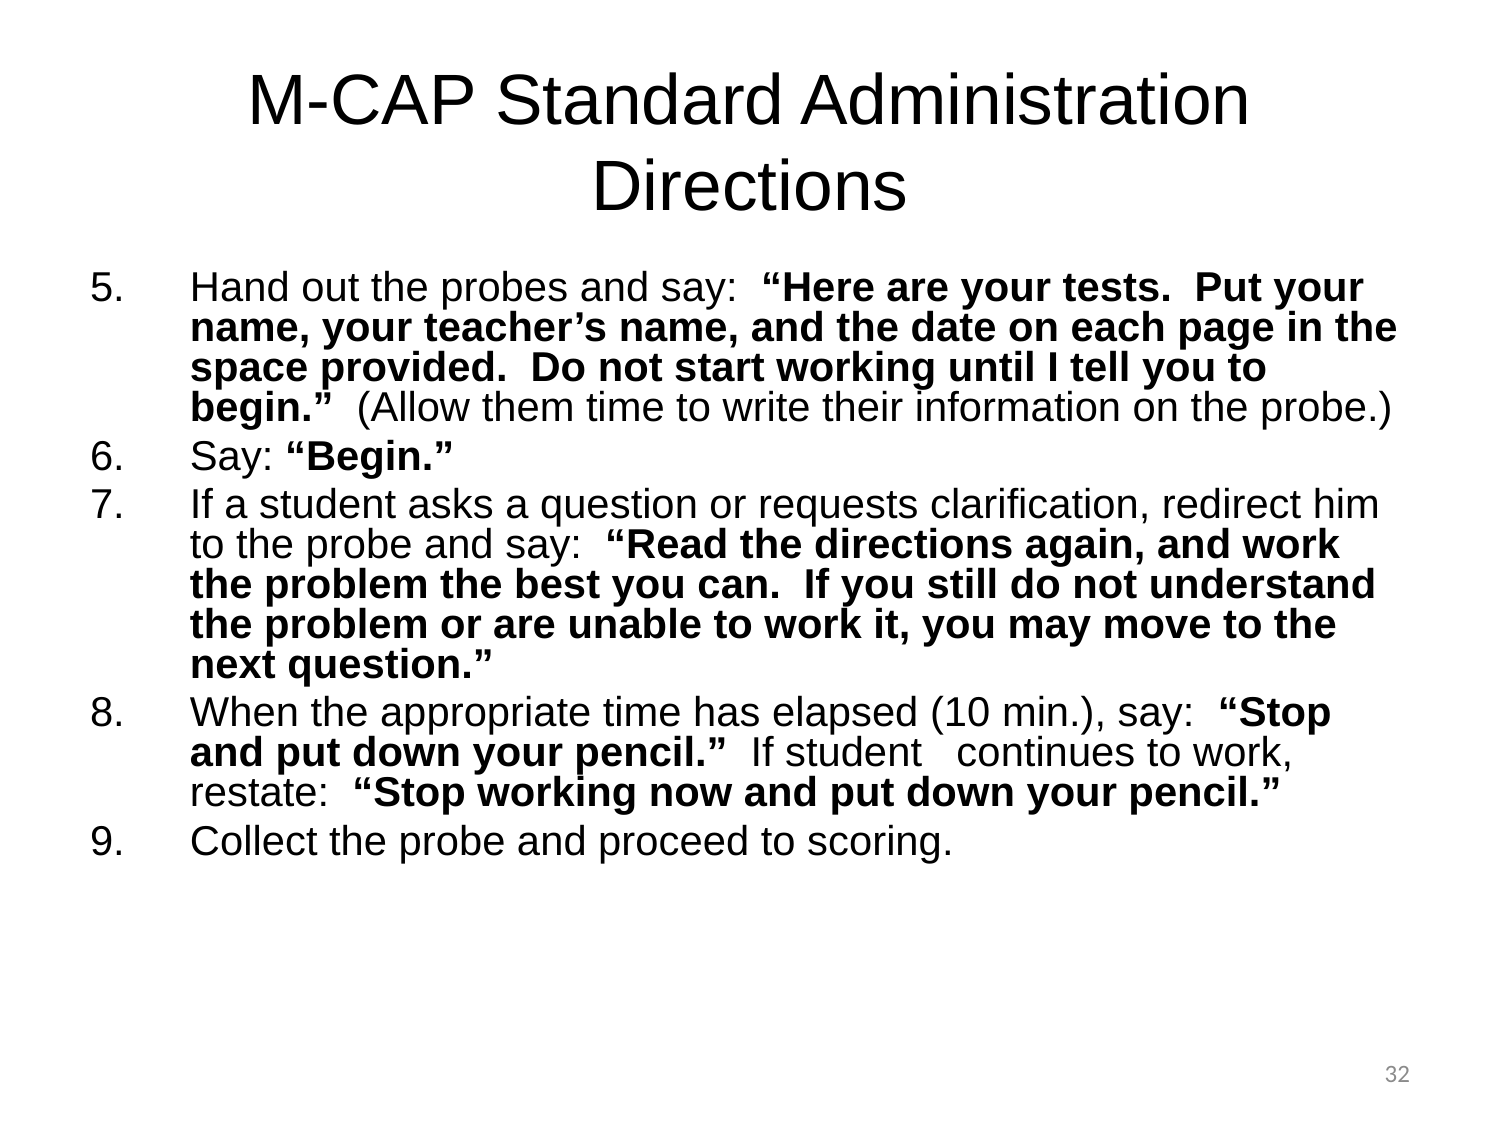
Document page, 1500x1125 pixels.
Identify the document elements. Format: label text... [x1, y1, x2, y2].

slide_number 32 [1074, 1042, 1425, 1103]
title M-CAP Standard Administration Directions [75, 45, 1425, 233]
list Hand out the probes and say: “Here are your tests. Put your name, your teacher’s name, and the date on each page in the space provided. Do not start working until I tell you to begin.” (Allow them time to write their information on the probe.) Say: “Begin.” If a student asks a question or requests clarification, redirect him to the probe and say: “Read the directions again, and work the problem the best you can. If you still do not understand the problem or are unable to work it, you may move to the next question.” When the appropriate time has elapsed (10 min.), say: “Stop and put down your pencil.” If student continues to work, restate: “Stop working now and put down your pencil.” Collect the probe and proceed to scoring. [75, 262, 1425, 1005]
